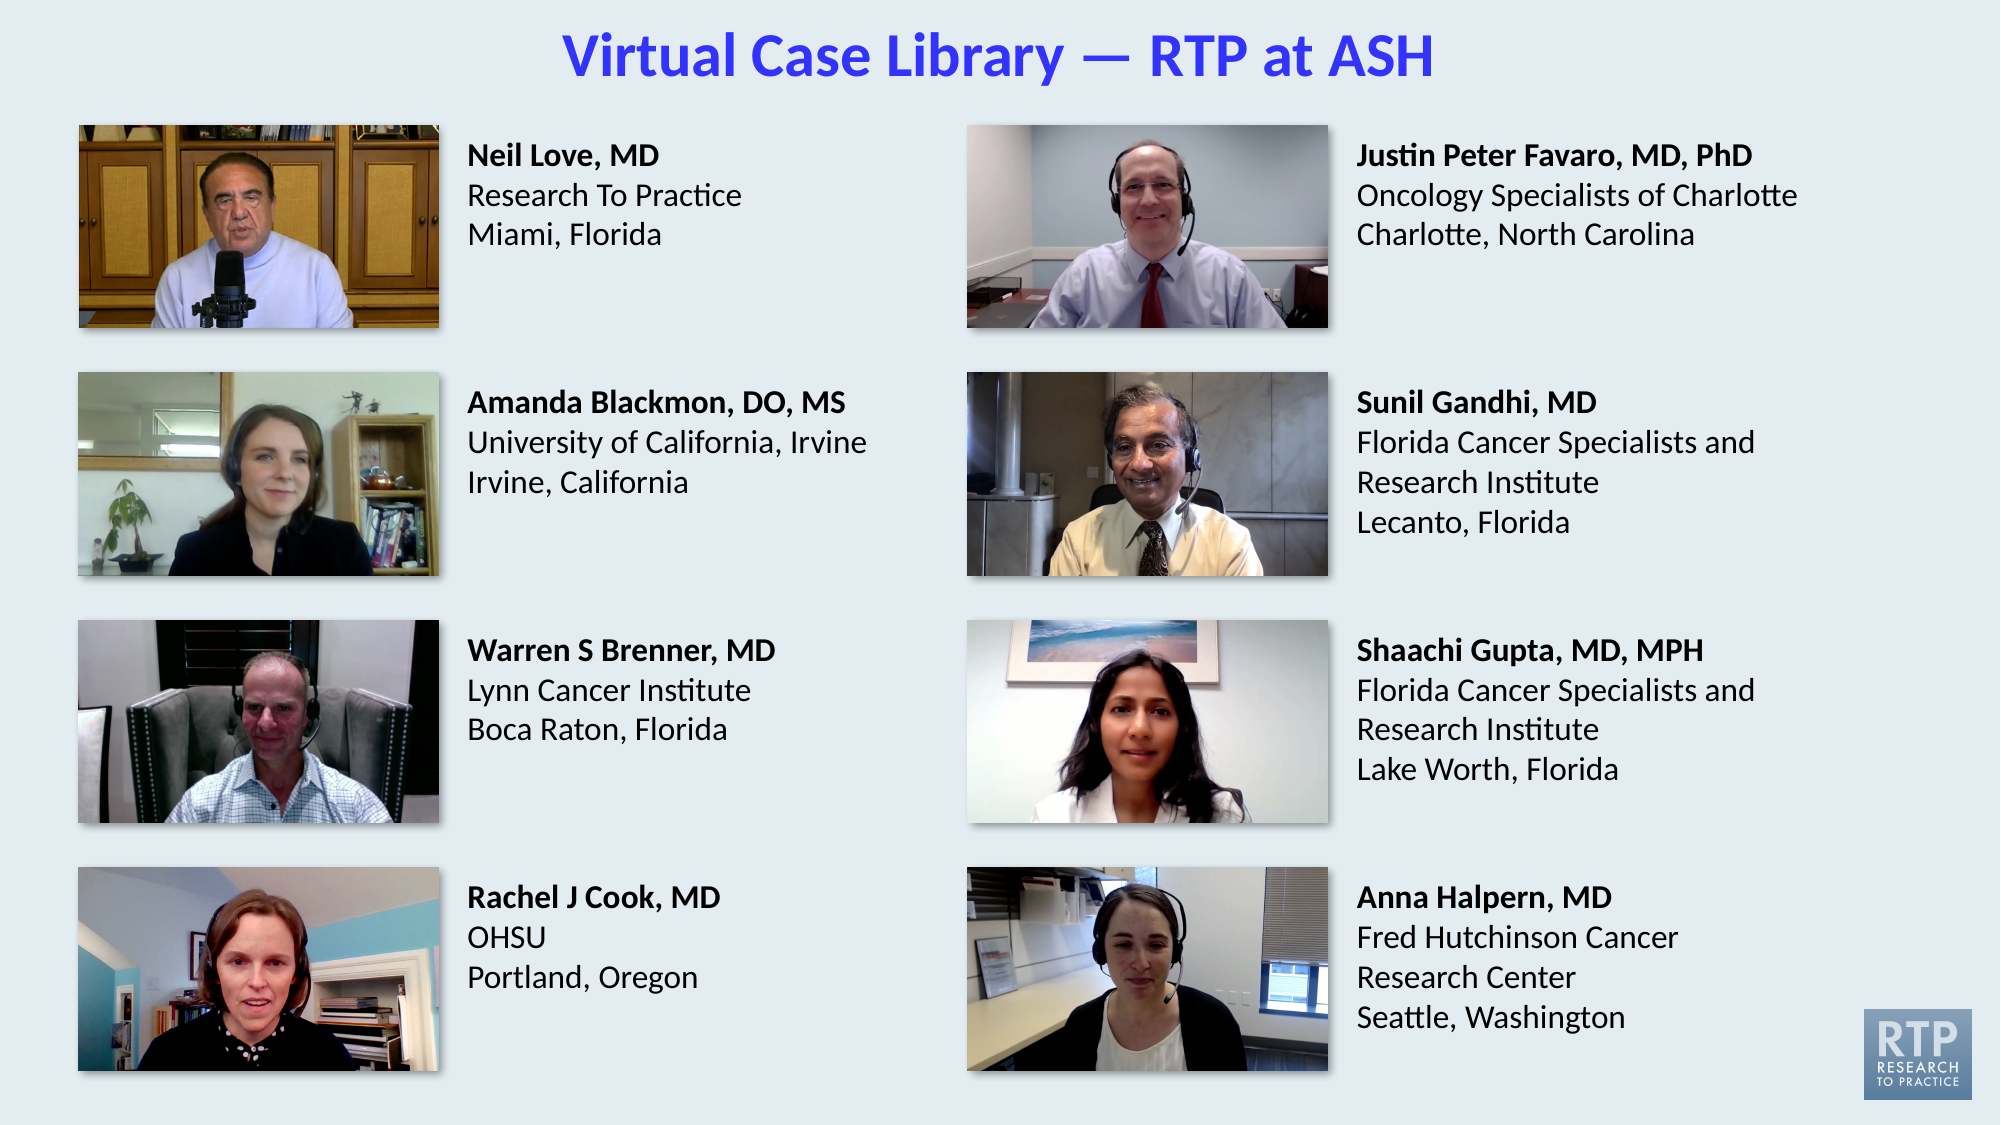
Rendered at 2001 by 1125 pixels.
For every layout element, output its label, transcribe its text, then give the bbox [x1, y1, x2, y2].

text_box Shaachi Gupta, MD, MPH Florida Cancer Specialists and Research Institute Lake Worth, Florida [1334, 620, 1790, 795]
picture [78, 620, 439, 824]
title Virtual Case Library — RTP at ASH [149, 0, 1850, 113]
picture [967, 867, 1329, 1071]
text_box Justin Peter Favaro, MD, PhD Oncology Specialists of Charlotte Charlotte, North Carolina [1334, 125, 1822, 300]
text_box Rachel J Cook, MD OHSU Portland, Oregon [445, 867, 933, 1003]
picture [78, 867, 439, 1071]
picture [967, 125, 1329, 329]
text_box Sunil Gandhi, MD Florida Cancer Specialists and Research Institute Lecanto, Florida [1334, 372, 1790, 548]
picture [78, 372, 439, 576]
picture [967, 372, 1329, 576]
text_box Warren S Brenner, MD Lynn Cancer Institute Boca Raton, Florida [445, 620, 965, 755]
picture [78, 125, 439, 329]
text_box Neil Love, MD Research To Practice Miami, Florida [444, 125, 895, 260]
text_box Anna Halpern, MD Fred Hutchinson Cancer Research Center Seattle, Washington [1334, 867, 1822, 1043]
picture [967, 620, 1329, 824]
text_box Amanda Blackmon, DO, MS University of California, Irvine Irvine, California [445, 372, 966, 508]
